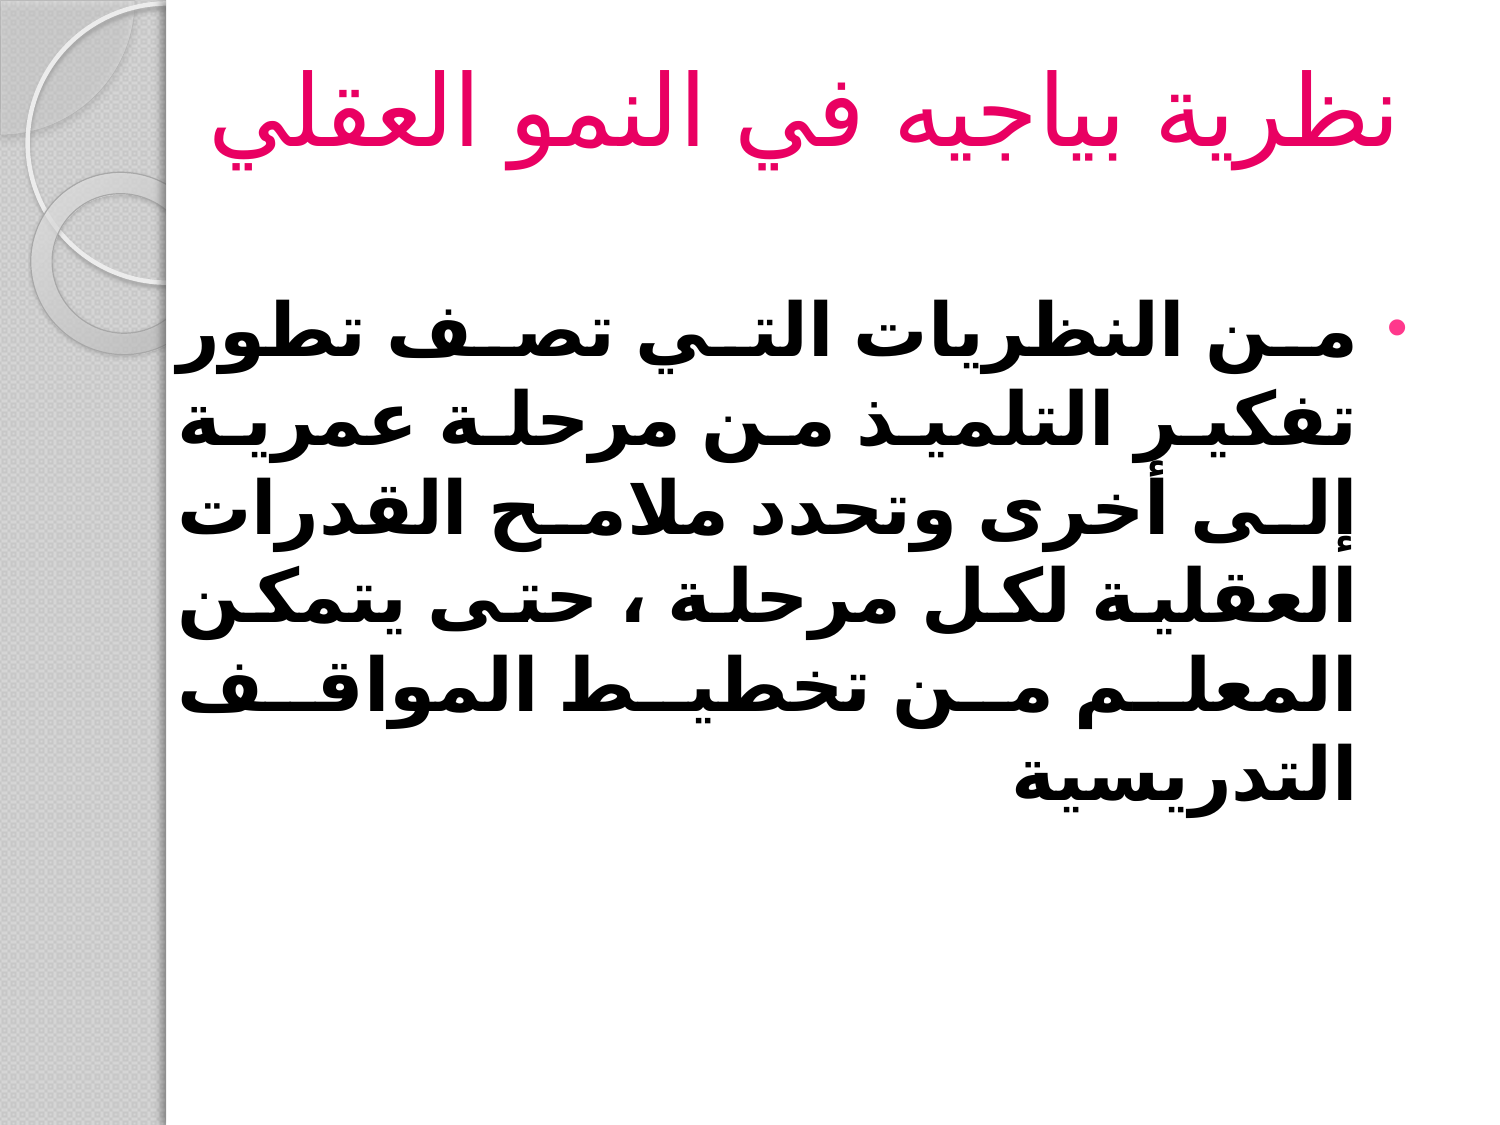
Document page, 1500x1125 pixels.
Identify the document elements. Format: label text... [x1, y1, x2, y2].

title نظرية بياجيه في النمو العقلي [137, 37, 1446, 175]
list من النظريات التي تصف تطور تفكير التلميذ من مرحلة عمرية إلى أخرى وتحدد ملامح القدرات العقلية لكل مرحلة ، حتى يتمكن المعلم من تخطيط المواقف التدريسية [162, 275, 1427, 825]
